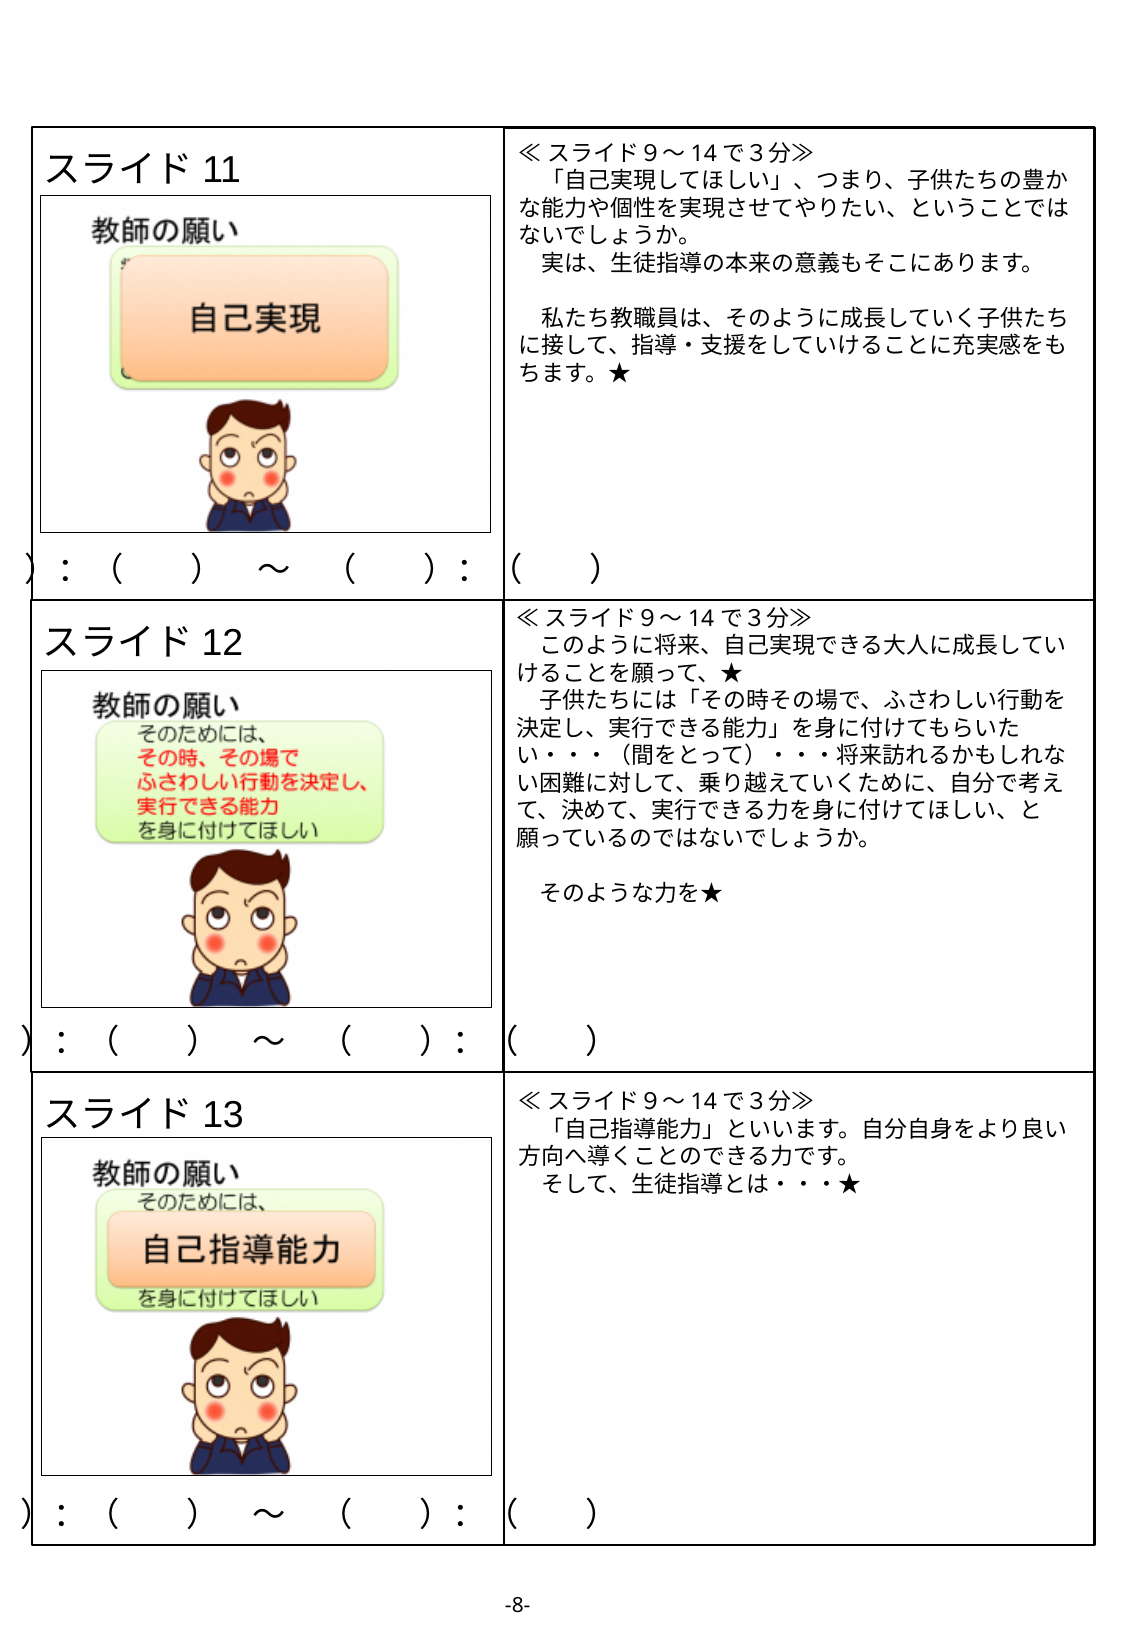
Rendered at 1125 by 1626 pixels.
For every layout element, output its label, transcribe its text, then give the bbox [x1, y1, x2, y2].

text_box （ ）：（ ） ～ （ ）：（ ） [0, 540, 638, 596]
text_box スライド13 [29, 1070, 502, 1485]
text_box スライド11 [29, 125, 502, 540]
text_box スライド12 [29, 598, 502, 1012]
text_box -8- [490, 1584, 635, 1625]
picture [41, 1137, 492, 1476]
text_box ≪スライド９～14で３分≫ このように将来、自己実現できる大人に成長していけることを願って、★ 子供たちには「その時その場で、ふさわしい行動を決定し、実行できる能力」を身に付けてもらいたい・・・（間をとって）・・・将来訪れるかもしれない困難に対して、乗り越えていくために、自分で考えて、決めて、実行できる力を身に付けてほしい、と願っているのではないでしょうか。 そのような力を★ [501, 596, 1095, 913]
text_box （ ）：（ ） ～ （ ）：（ ） [0, 1012, 634, 1068]
picture [40, 194, 491, 533]
text_box [502, 1070, 1097, 1547]
text_box スライド13 [29, 1541, 502, 1547]
picture [41, 669, 492, 1008]
text_box [502, 598, 1097, 1070]
text_box （ ）：（ ） ～ （ ）：（ ） [0, 1485, 634, 1541]
text_box ≪スライド９～14で３分≫ 「自己指導能力」といいます。自分自身をより良い方向へ導くことのできる力です。 そして、生徒指導とは・・・★ [503, 1079, 1095, 1204]
text_box ≪スライド９～14で３分≫ 「自己実現してほしい」、つまり、子供たちの豊かな能力や個性を実現させてやりたい、ということではないでしょうか。 実は、生徒指導の本来の意義もそこにあります。 私たち教職員は、そのように成長していく子供たちに接して、指導・支援をしていけることに充実感をもちます。★ [503, 130, 1095, 421]
text_box [502, 125, 1097, 598]
